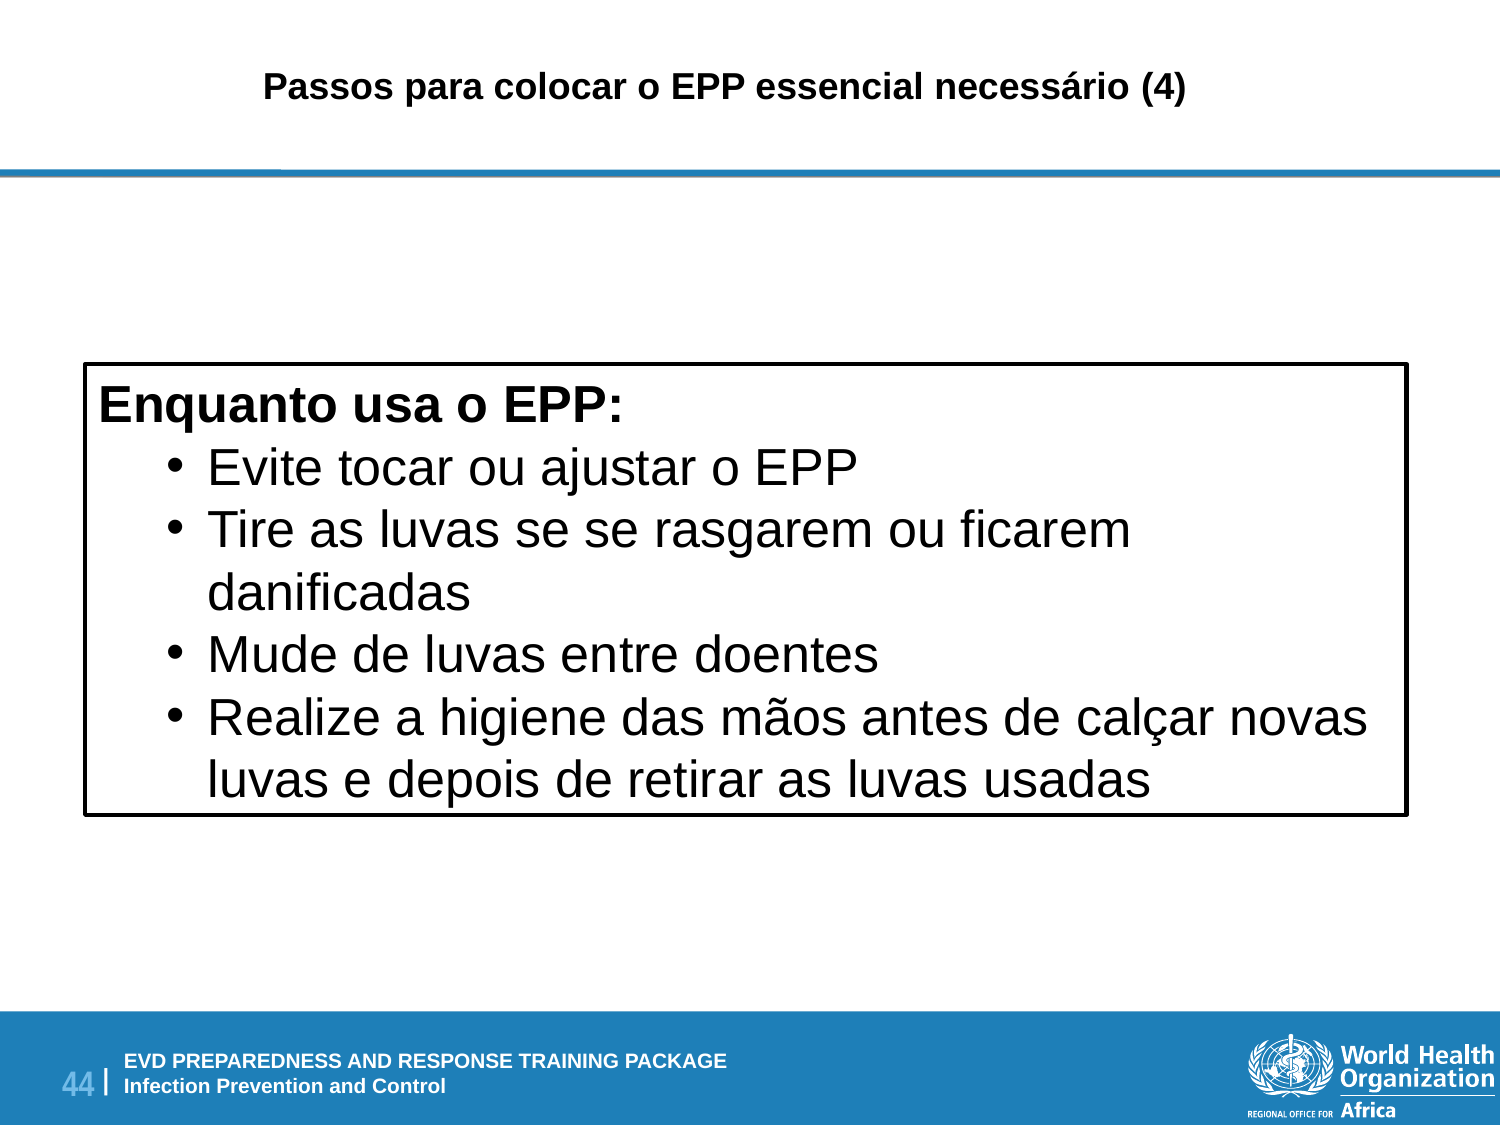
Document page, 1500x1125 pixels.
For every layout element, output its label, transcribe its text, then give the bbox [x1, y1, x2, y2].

text_box Passos para colocar o EPP essencial necessário (4) [248, 54, 1202, 115]
text_box Enquanto usa o EPP: Evite tocar ou ajustar o EPP Tire as luvas se se rasgarem ou ficarem danificadas Mude de luvas entre doentes Realize a higiene das mãos antes de calçar novas luvas e depois de retirar as luvas usadas [83, 362, 1409, 817]
